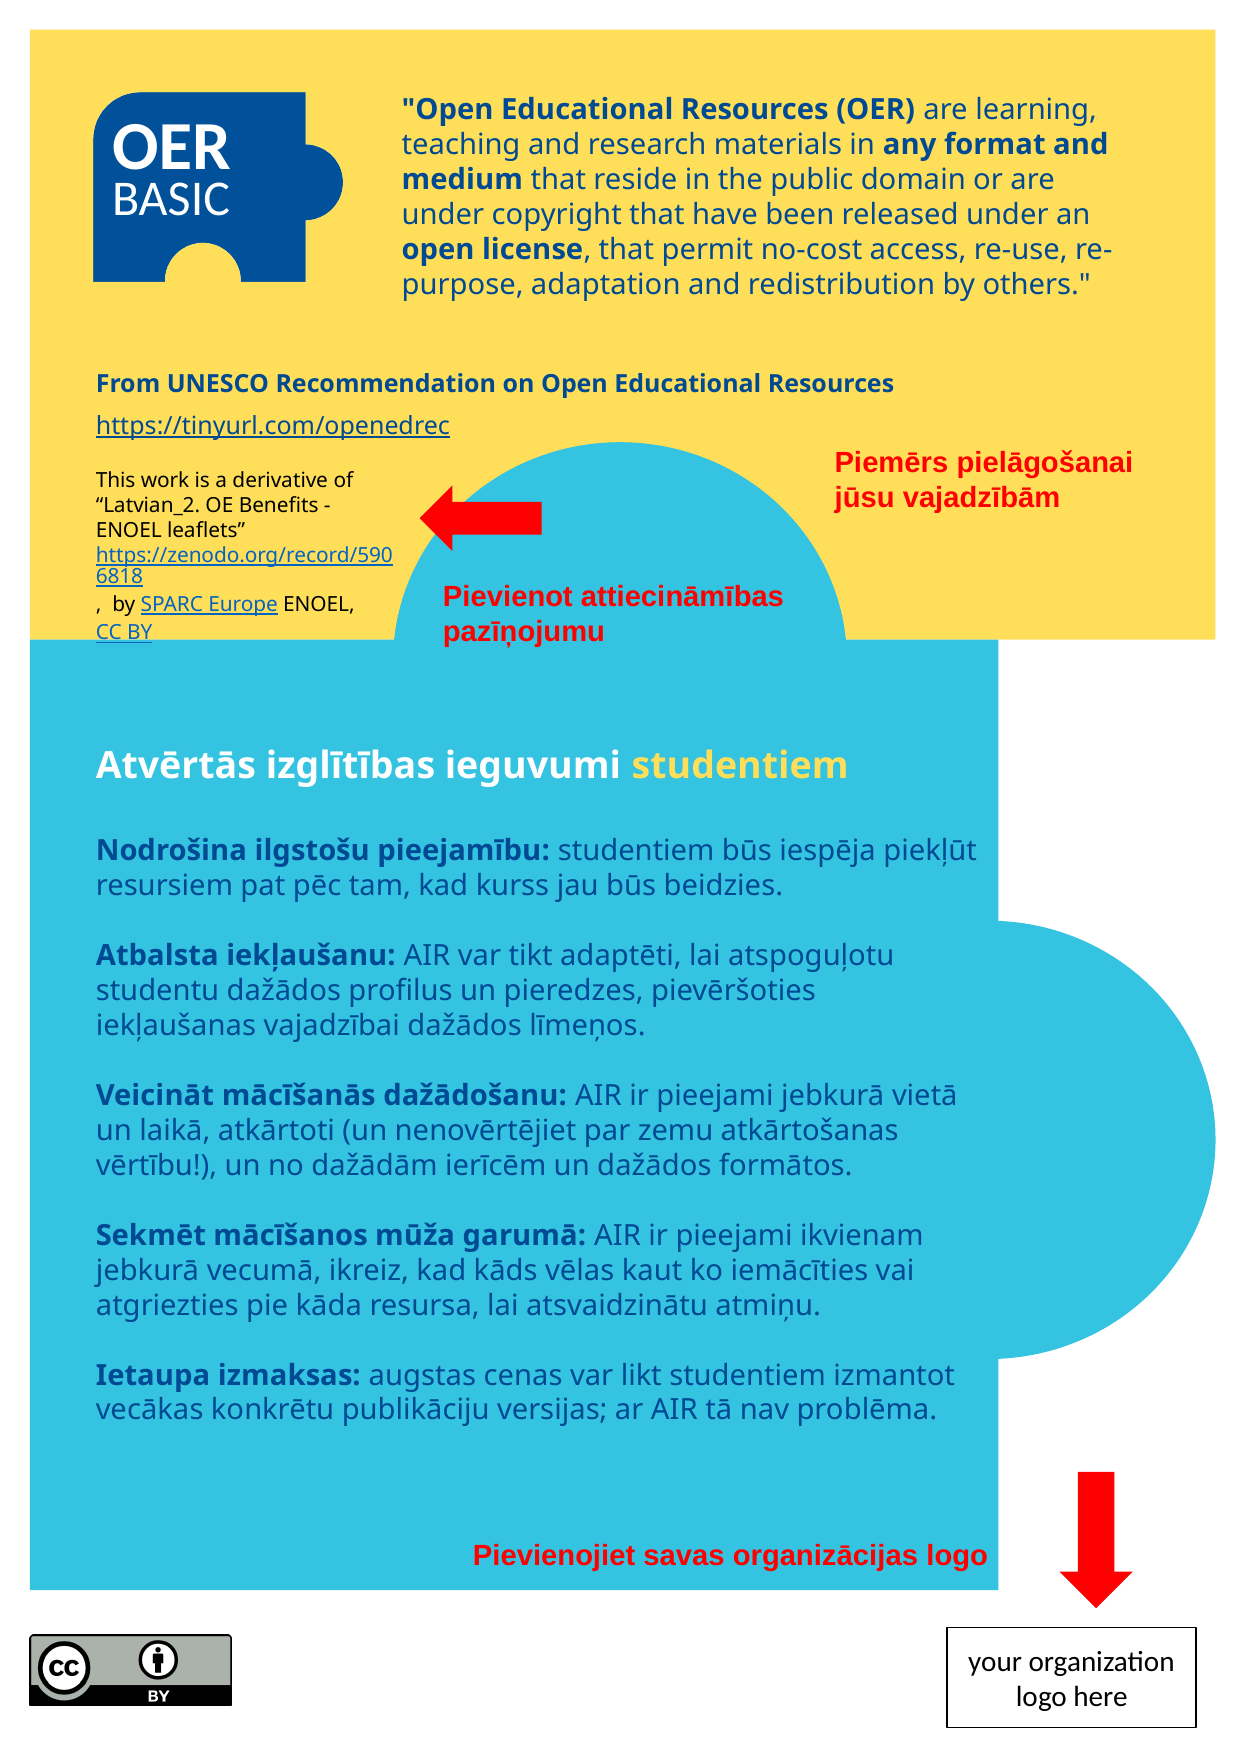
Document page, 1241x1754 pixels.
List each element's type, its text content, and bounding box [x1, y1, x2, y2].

text_box Pievienot attiecināmības pazīņojumu [427, 562, 805, 663]
text_box [393, 453, 848, 726]
text_box [694, 453, 1216, 640]
text_box [419, 485, 542, 552]
picture [93, 92, 343, 282]
text_box [29, 29, 1216, 639]
text_box This work is a derivative of “Latvian_2. OE Benefits - ENOEL leaflets” https://zenodo.org/record/5906818, by SPARC Europe ENOEL, CC BY [80, 453, 408, 642]
text_box Piemērs pielāgošanai jūsu vajadzībām [819, 428, 1196, 529]
text_box "Open Educational Resources (OER) are learning, teaching and research materials in any format and medium that reside in the public domain or are under copyright that have been released under an open license, that permit no-cost access, re-use, re-purpose, adaptation and redistribution by others." [386, 75, 1147, 316]
text_box Pievienojiet savas organizācijas logo [457, 1521, 1019, 1587]
text_box [999, 920, 1216, 1359]
text_box your organization logo here [947, 1627, 1197, 1728]
text_box [1059, 1471, 1133, 1609]
picture [29, 1634, 233, 1706]
text_box [29, 639, 999, 1591]
text_box Atvērtās izglītības ieguvumi studentiem Nodrošina ilgstošu pieejamību: studentiem būs iespēja piekļūt resursiem pat pēc tam, kad kurss jau būs beidzies. Atbalsta iekļaušanu: AIR var tikt adaptēti, lai atspoguļotu studentu dažādos profilus un pieredzes, pievēršoties iekļaušanas vajadzībai dažādos līmeņos. Veicināt mācīšanās dažādošanu: AIR ir pieejami jebkurā vietā un laikā, atkārtoti (un nenovērtējiet par zemu atkārtošanas vērtību!), un no dažādām ierīcēm un dažādos formātos. Sekmēt mācīšanos mūža garumā: AIR ir pieejami ikvienam jebkurā vecumā, ikreiz, kad kāds vēlas kaut ko iemācīties vai atgriezties pie kāda resursa, lai atsvaidzinātu atmiņu. Ietaupa izmaksas: augstas cenas var likt studentiem izmantot vecākas konkrētu publikāciju versijas; ar AIR tā nav problēma. [80, 726, 999, 1441]
text_box From UNESCO Recommendation on Open Educational Resources https://tinyurl.com/openedrec [80, 365, 1241, 453]
